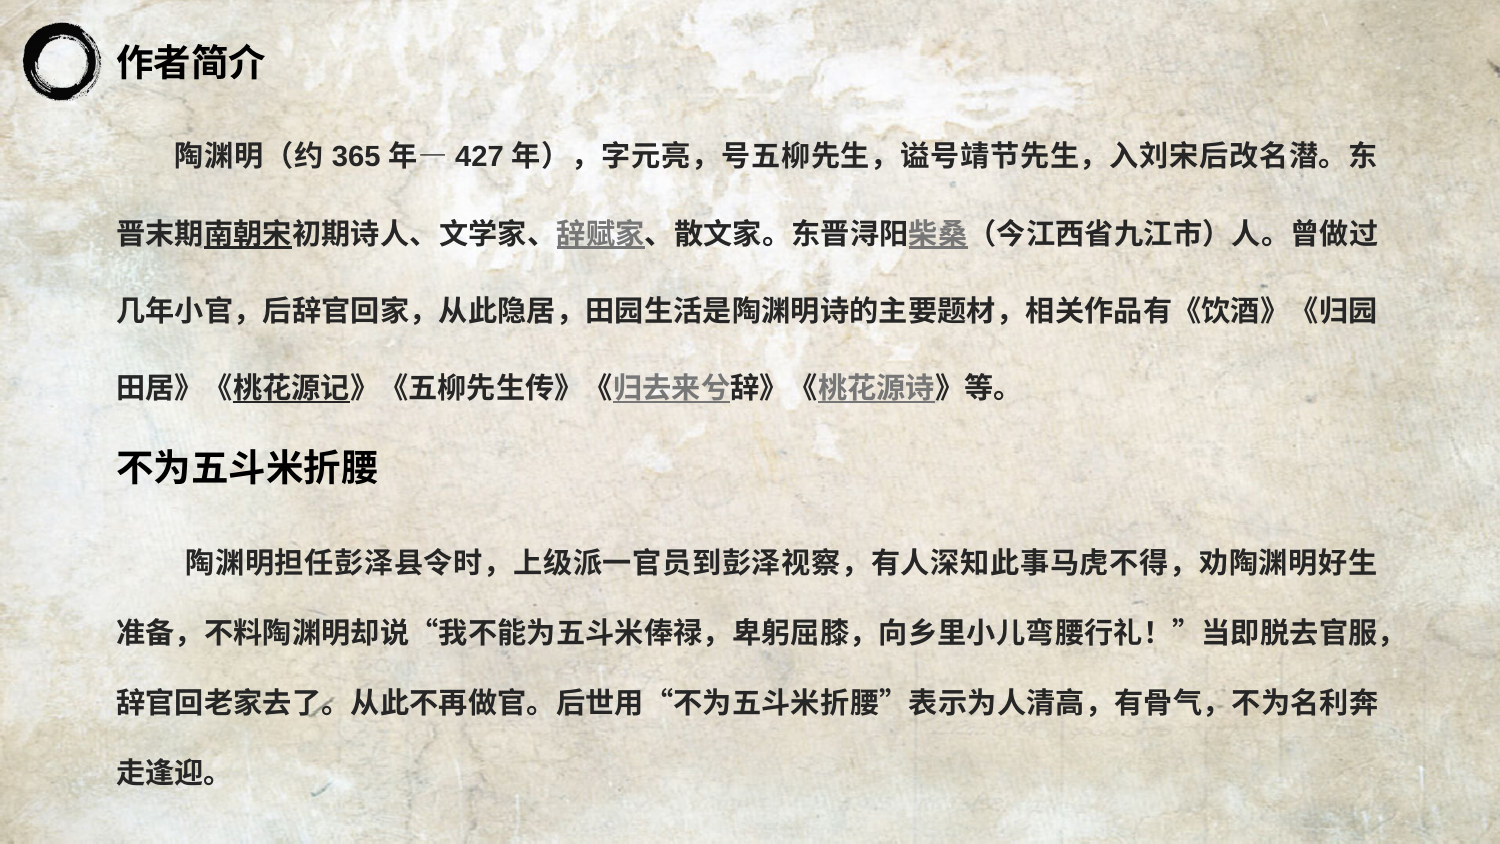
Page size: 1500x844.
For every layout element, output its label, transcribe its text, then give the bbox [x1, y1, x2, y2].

text_box 不为五斗米折腰 [101, 436, 571, 496]
picture [0, 0, 1500, 844]
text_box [18, 20, 447, 104]
text_box 陶渊明担任彭泽县令时，上级派一官员到彭泽视察，有人深知此事马虎不得，劝陶渊明好生准备，不料陶渊明却说“我不能为五斗米俸禄，卑躬屈膝，向乡里小儿弯腰行礼！”当即脱去官服，辞官回老家去了。从此不再做官。后世用“不为五斗米折腰”表示为人清高，有骨气，不为名利奔走逢迎。 [101, 501, 1394, 797]
text_box 陶渊明（约365年—427年），字元亮，号五柳先生，谥号靖节先生，入刘宋后改名潜。东晋末期南朝宋初期诗人、文学家、辞赋家、散文家。东晋浔阳柴桑（今江西省九江市）人。曾做过几年小官，后辞官回家，从此隐居，田园生活是陶渊明诗的主要题材，相关作品有《饮酒》《归园田居》《桃花源记》《五柳先生传》《归去来兮辞》《桃花源诗》等。 [101, 95, 1394, 420]
